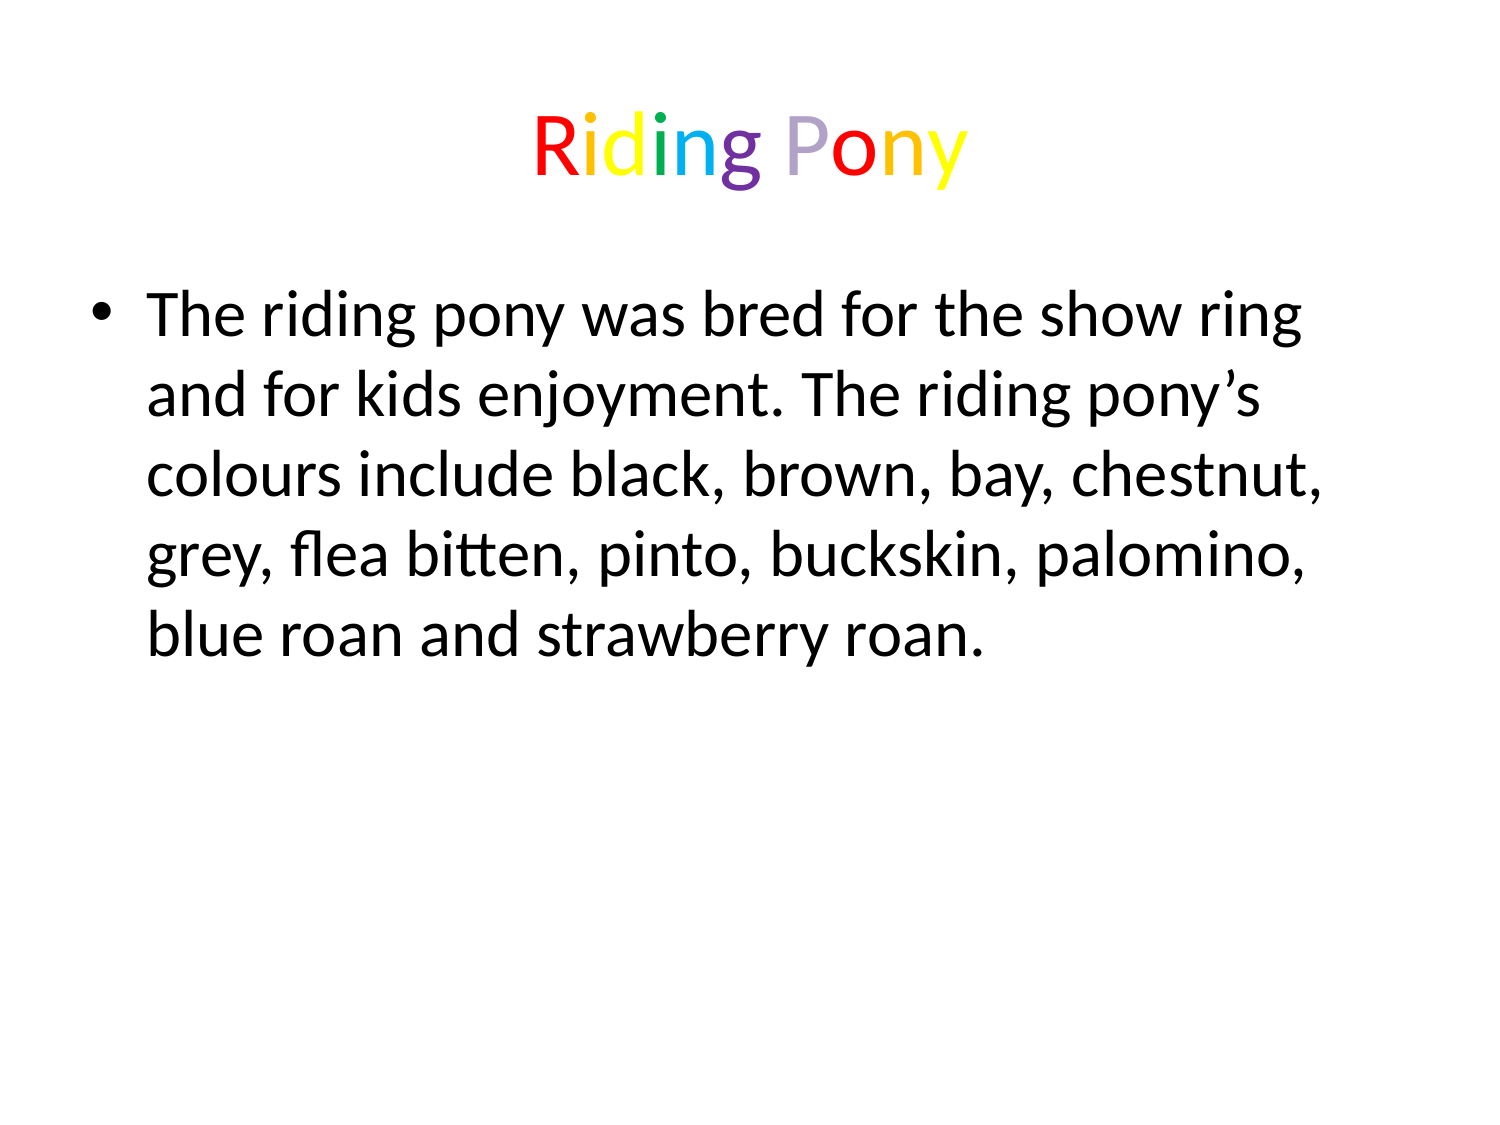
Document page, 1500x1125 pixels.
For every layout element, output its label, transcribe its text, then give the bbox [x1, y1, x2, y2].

list The riding pony was bred for the show ring and for kids enjoyment. The riding pony’s colours include black, brown, bay, chestnut, grey, flea bitten, pinto, buckskin, palomino, blue roan and strawberry roan. [75, 262, 1425, 1005]
title Riding Pony [75, 45, 1425, 233]
